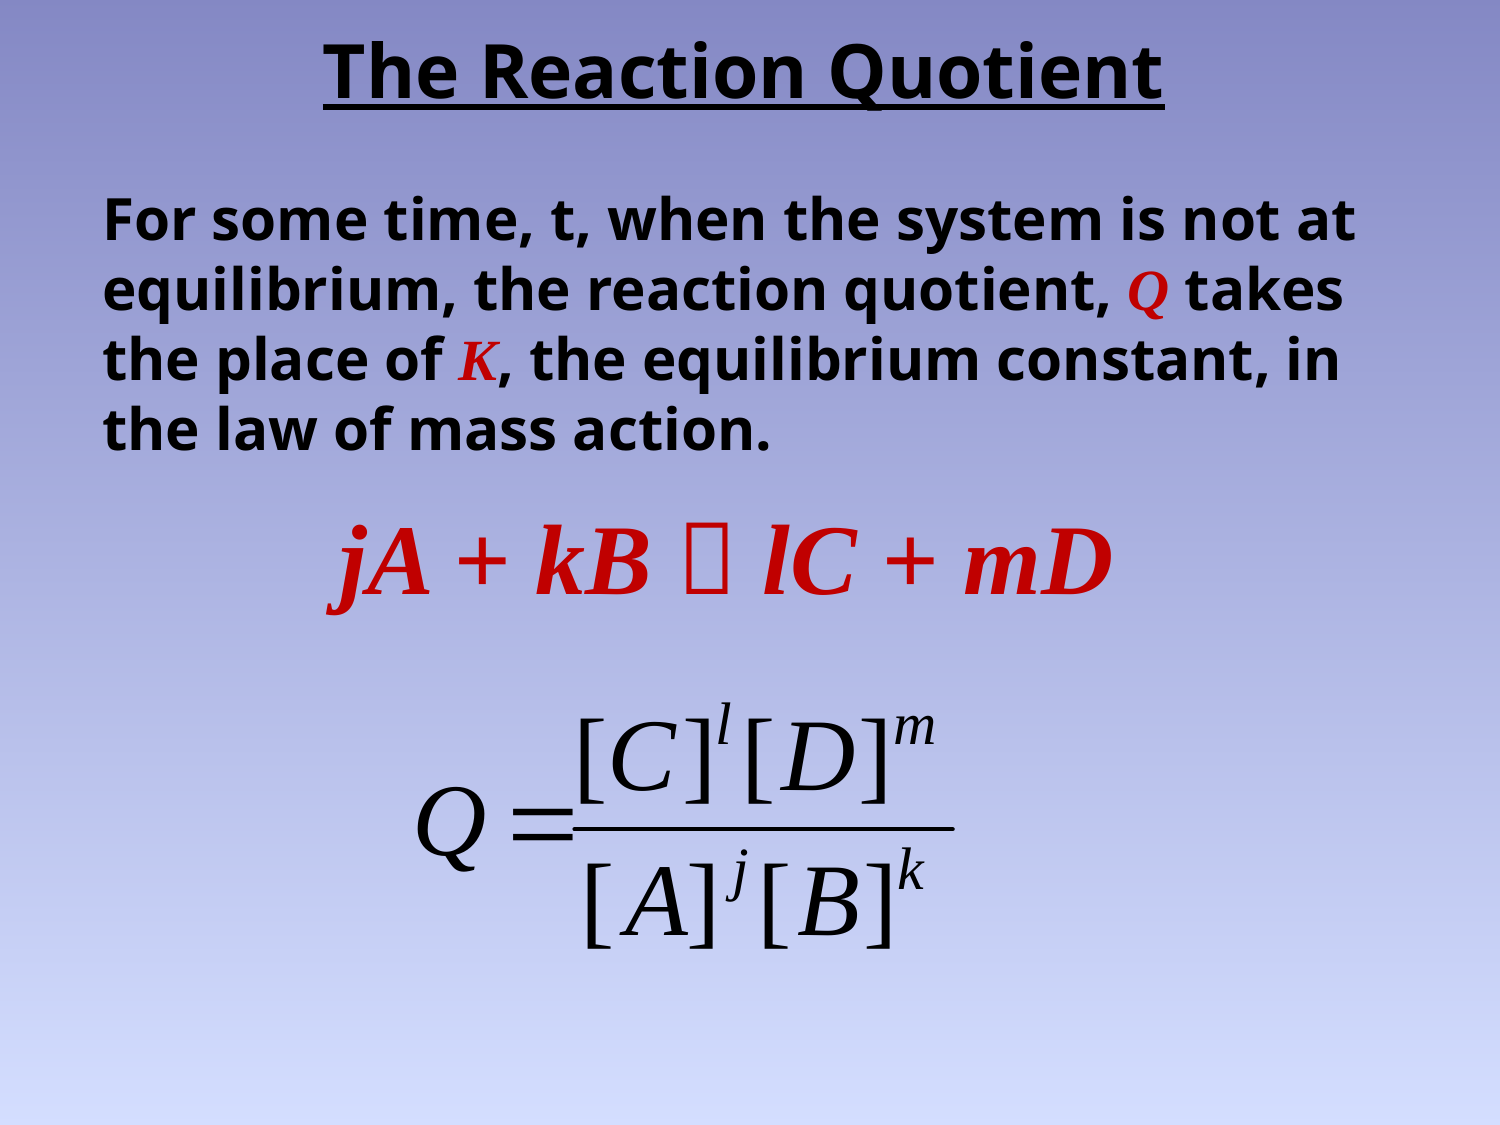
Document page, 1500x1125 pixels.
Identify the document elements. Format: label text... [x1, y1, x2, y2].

text_box jA + kB  lC + mD [324, 487, 1188, 623]
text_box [399, 674, 975, 976]
text_box For some time, t, when the system is not at equilibrium, the reaction quotient, Q takes the place of K, the equilibrium constant, in the law of mass action. [87, 174, 1453, 470]
title The Reaction Quotient [112, 0, 1376, 138]
